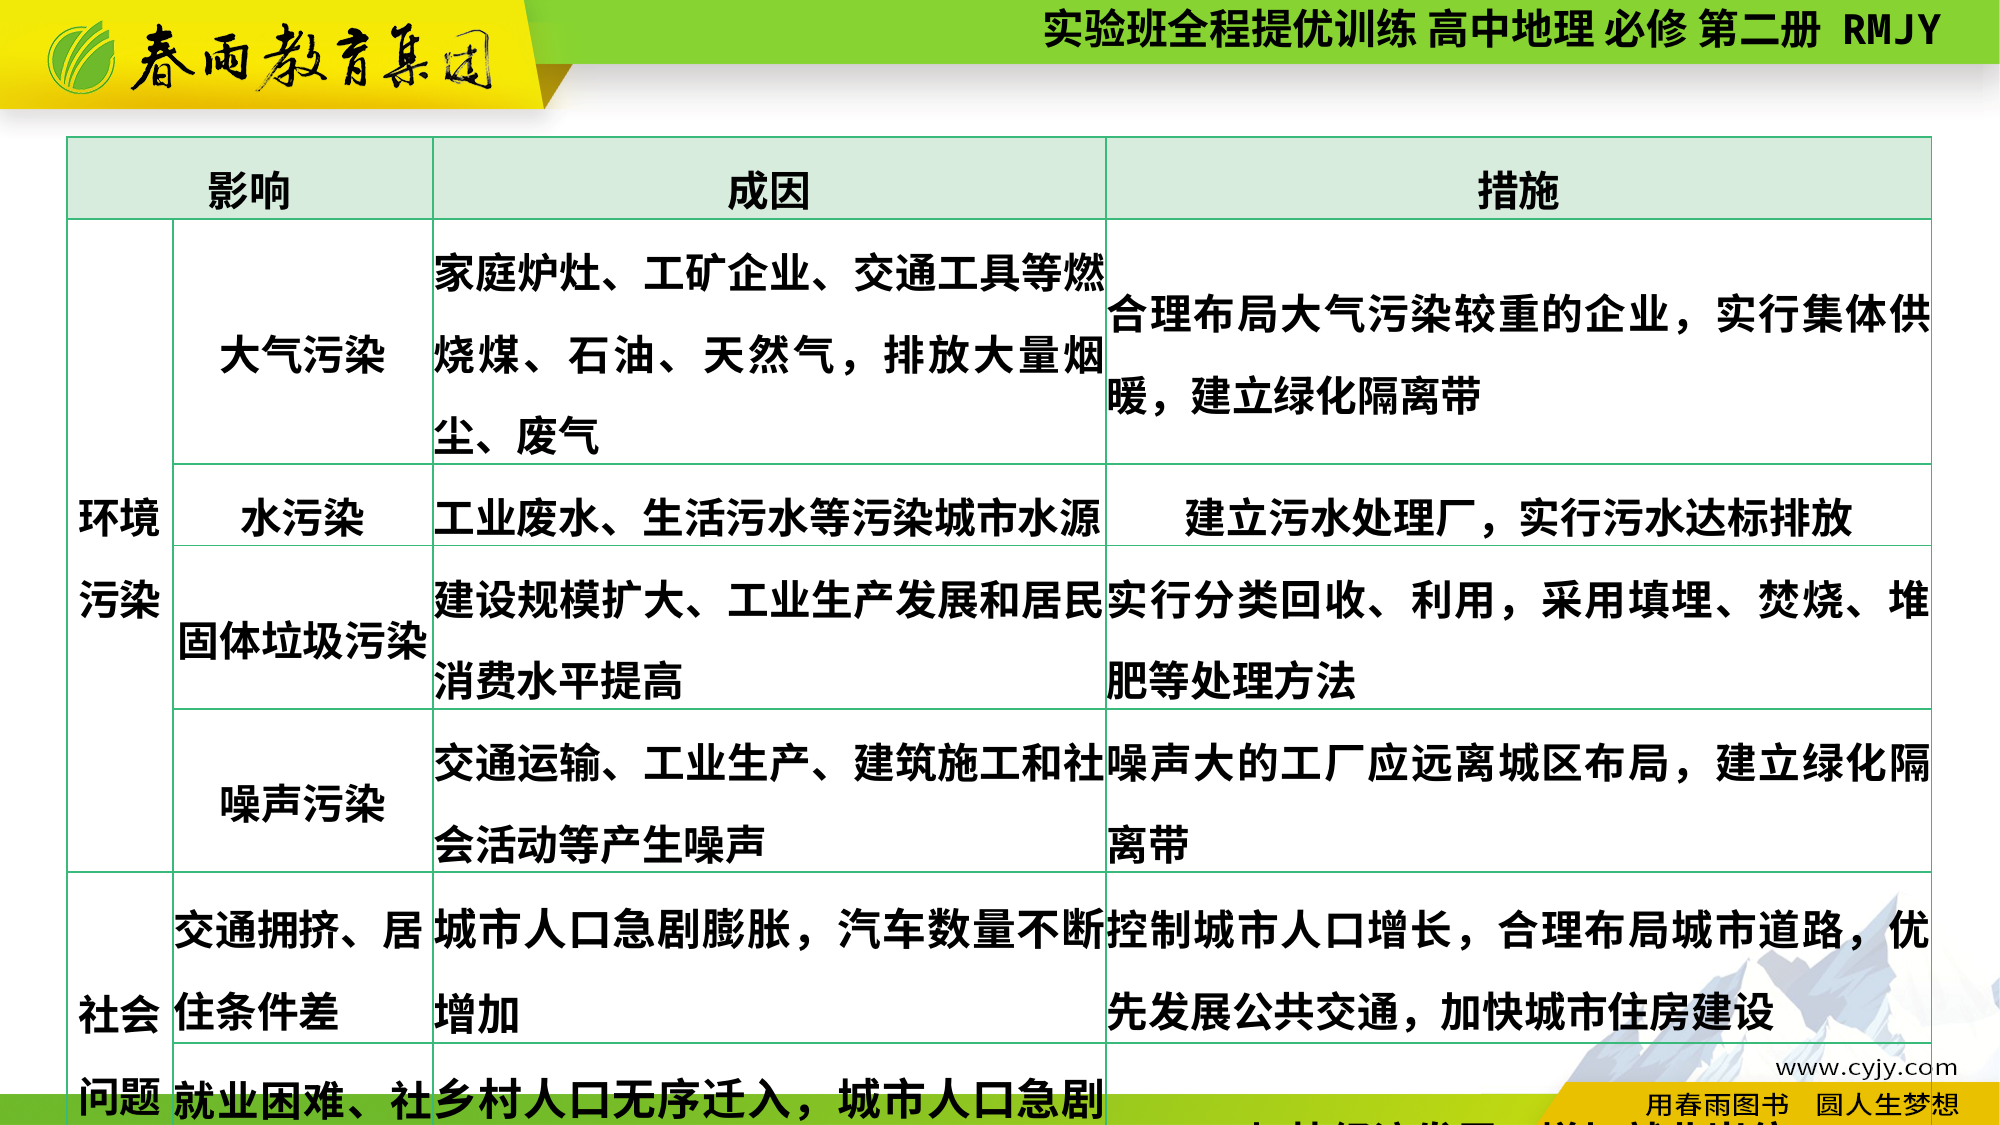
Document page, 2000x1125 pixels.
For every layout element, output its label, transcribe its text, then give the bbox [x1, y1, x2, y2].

table_cell 合理布局大气污染较重的企业，实行集体供暖，建立绿化隔离带 [1107, 220, 1931, 463]
table_cell 建立污水处理厂，实行污水达标排放 [1107, 465, 1931, 545]
table_cell 社会 问题 [68, 873, 172, 1125]
table_cell 大气污染 [174, 220, 432, 463]
table_cell 噪声大的工厂应远离城区布局，建立绿化隔离带 [1107, 710, 1931, 871]
table_cell 加快经济发展，增加就业岗位 [1107, 1044, 1931, 1125]
table_header 成因 [434, 138, 1105, 218]
table_cell 家庭炉灶、工矿企业、交通工具等燃烧煤、石油、天然气，排放大量烟尘、废气 [434, 220, 1105, 463]
table_cell 环境 污染 [68, 220, 172, 871]
table_cell 乡村人口无序迁入，城市人口急剧增长 [434, 1044, 1105, 1125]
table_header 影响 [68, 138, 432, 218]
table_cell 交通拥挤、居住条件差 [174, 873, 432, 1042]
table_cell 水污染 [174, 465, 432, 545]
table_cell 城市人口急剧膨胀，汽车数量不断增加 [434, 873, 1105, 1042]
table_cell 控制城市人口增长，合理布局城市道路，优先发展公共交通，加快城市住房建设 [1107, 873, 1931, 1042]
picture [0, 0, 2000, 1125]
table_cell 工业废水、生活污水等污染城市水源 [434, 465, 1105, 545]
table_cell 实行分类回收、利用，采用填埋、焚烧、堆肥等处理方法 [1107, 546, 1931, 708]
table_cell 就业困难、社会秩序混乱 [174, 1044, 432, 1125]
table_cell 建设规模扩大、工业生产发展和居民消费水平提高 [434, 546, 1105, 708]
table_cell 噪声污染 [174, 710, 432, 871]
table_cell 交通运输、工业生产、建筑施工和社会活动等产生噪声 [434, 710, 1105, 871]
table_header 措施 [1107, 138, 1931, 218]
table_cell 固体垃圾污染 [174, 546, 432, 708]
